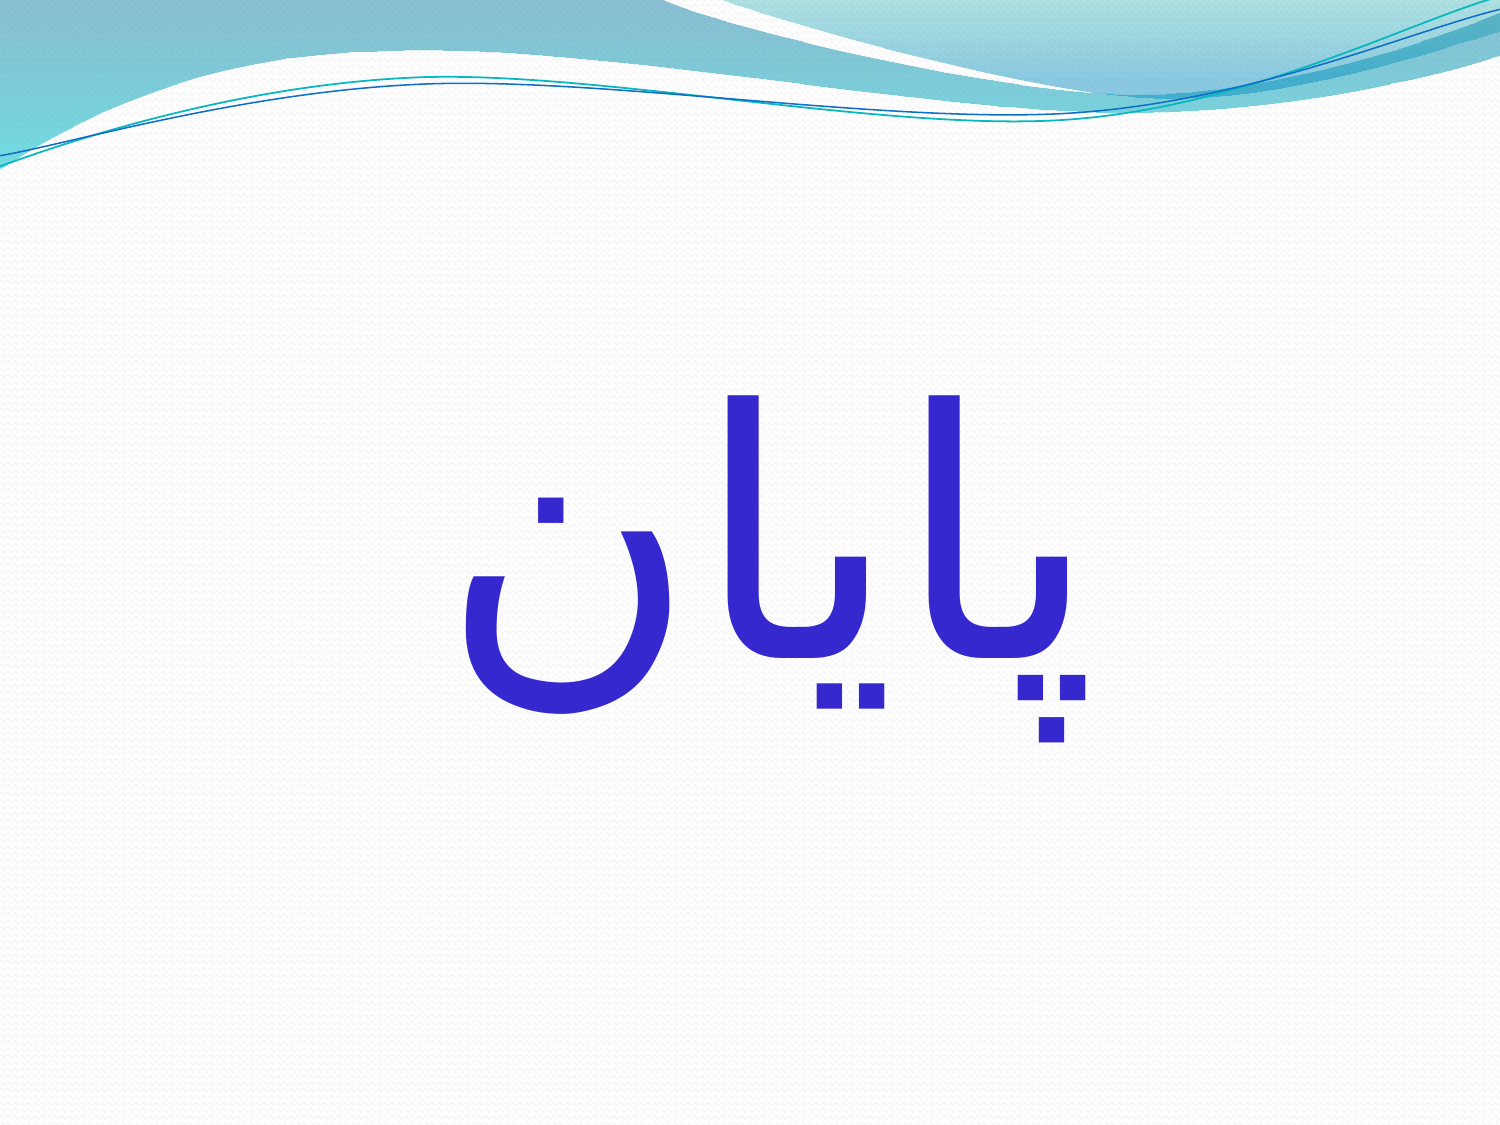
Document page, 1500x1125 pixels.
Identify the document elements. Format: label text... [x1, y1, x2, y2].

title پايان [88, 219, 1451, 728]
